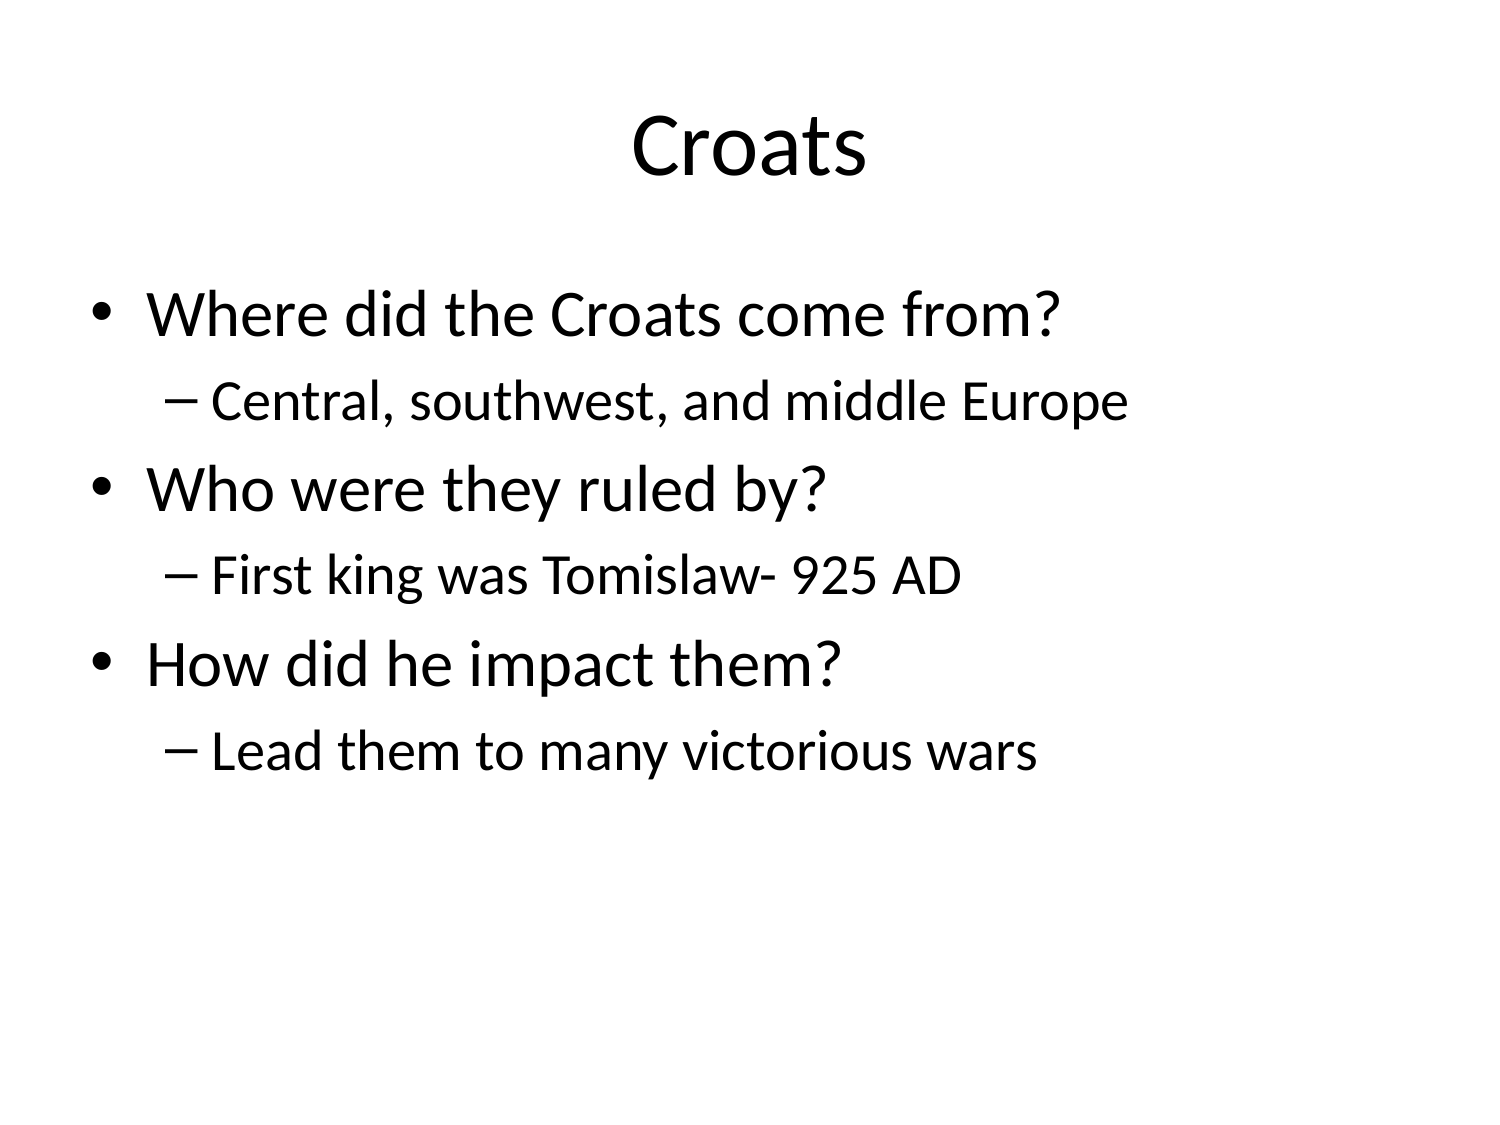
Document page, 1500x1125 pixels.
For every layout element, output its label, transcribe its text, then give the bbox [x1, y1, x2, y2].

title Croats [75, 45, 1425, 233]
list Where did the Croats come from? Central, southwest, and middle Europe Who were they ruled by? First king was Tomislaw- 925 AD How did he impact them? Lead them to many victorious wars [75, 262, 1425, 1005]
